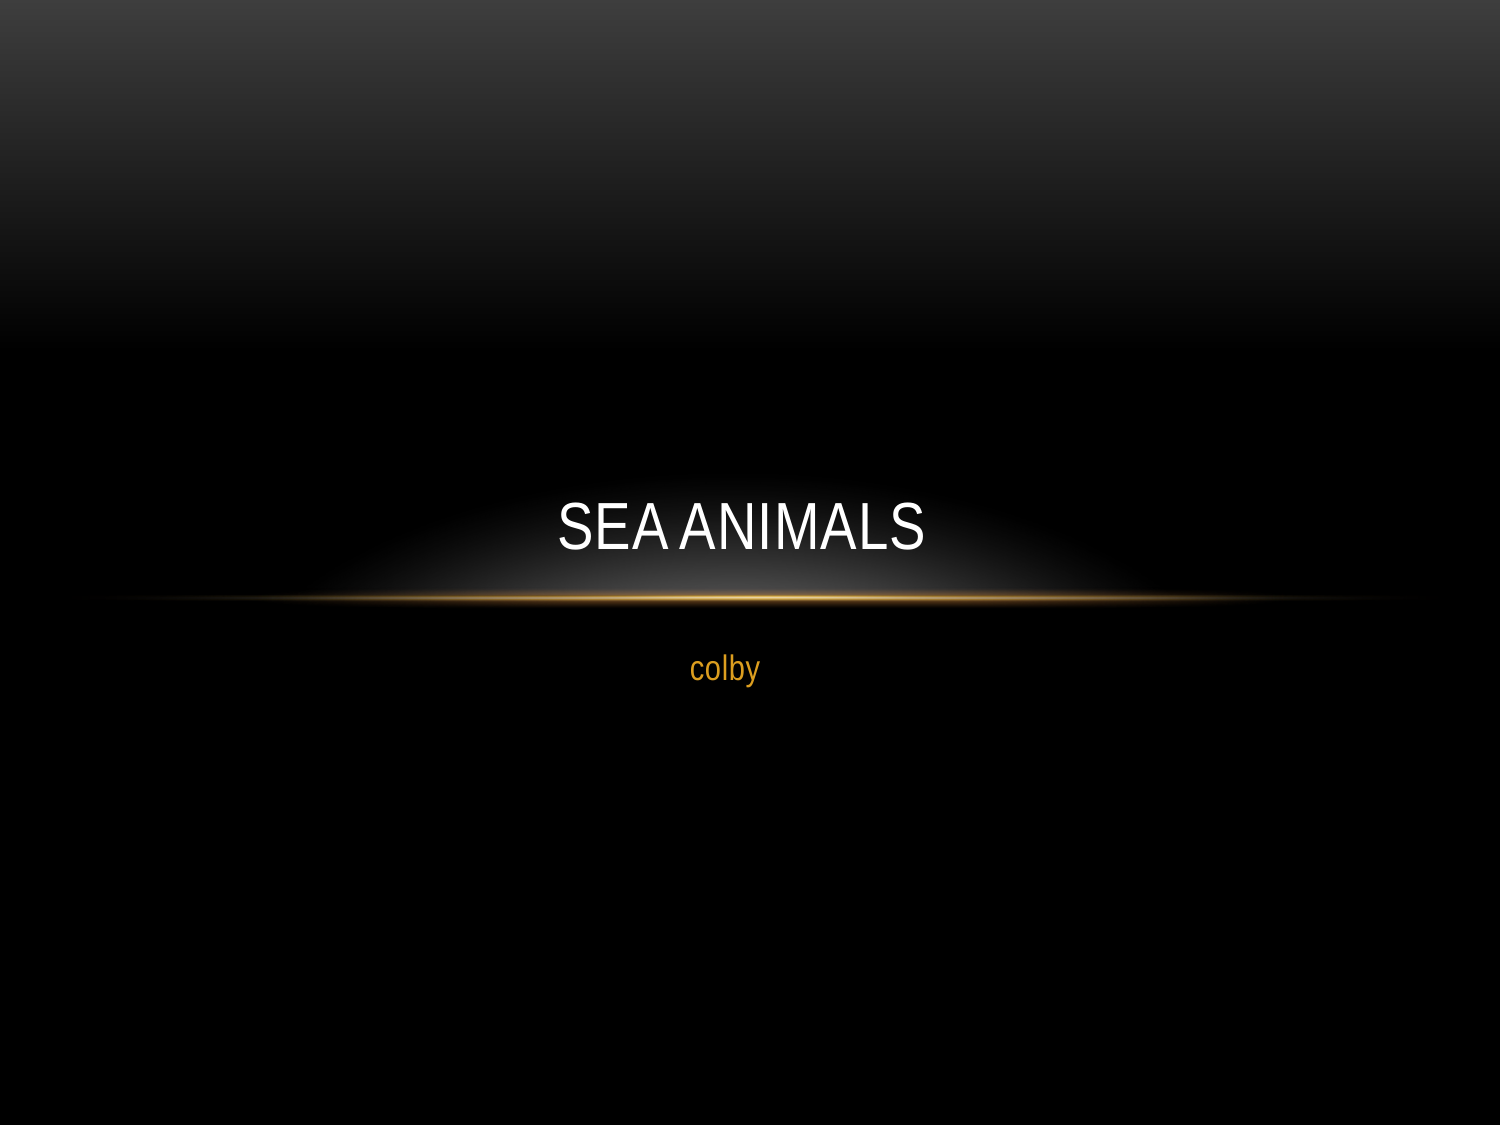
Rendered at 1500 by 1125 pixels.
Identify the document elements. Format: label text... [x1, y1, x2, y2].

picture [0, 0, 1500, 750]
title Sea animals [112, 329, 1388, 571]
subtitle colby [200, 637, 1250, 925]
